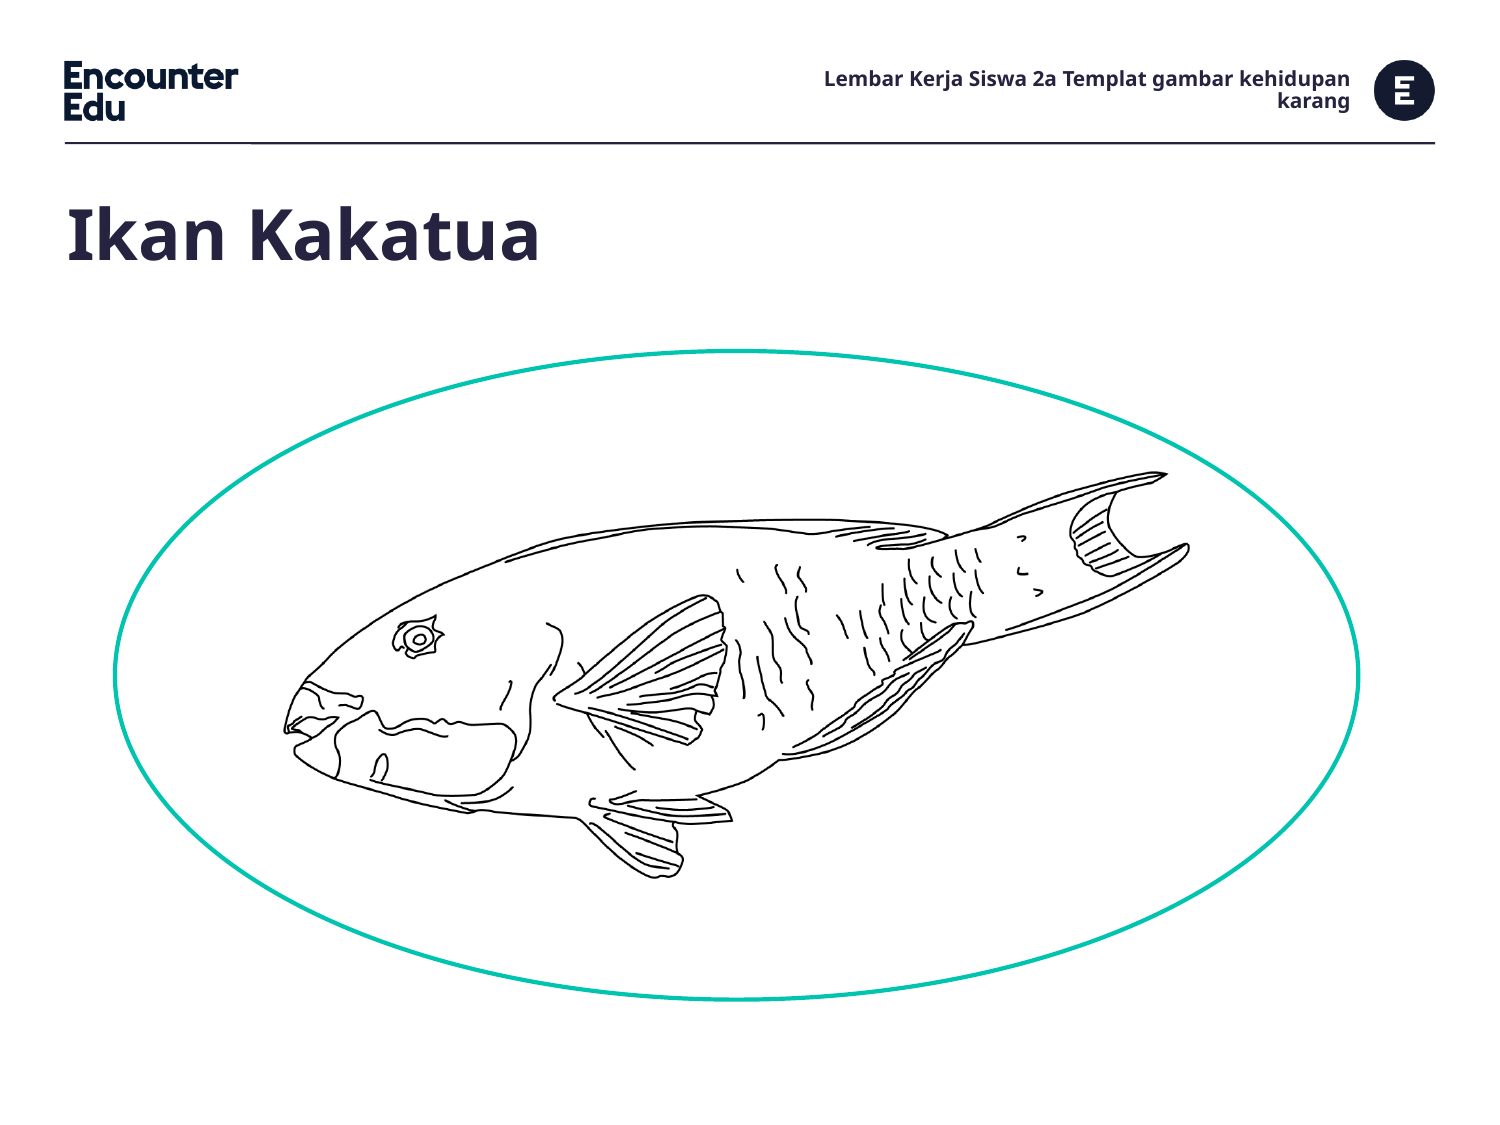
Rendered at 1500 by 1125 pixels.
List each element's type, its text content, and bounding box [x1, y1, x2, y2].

title Lembar Kerja Siswa 2a Templat gambar kehidupan karang [749, 67, 1359, 114]
text_box [114, 366, 1359, 1000]
list Ikan Kakatua [59, 191, 929, 394]
picture [60, 59, 243, 122]
picture [1372, 58, 1436, 122]
picture [283, 471, 1190, 879]
